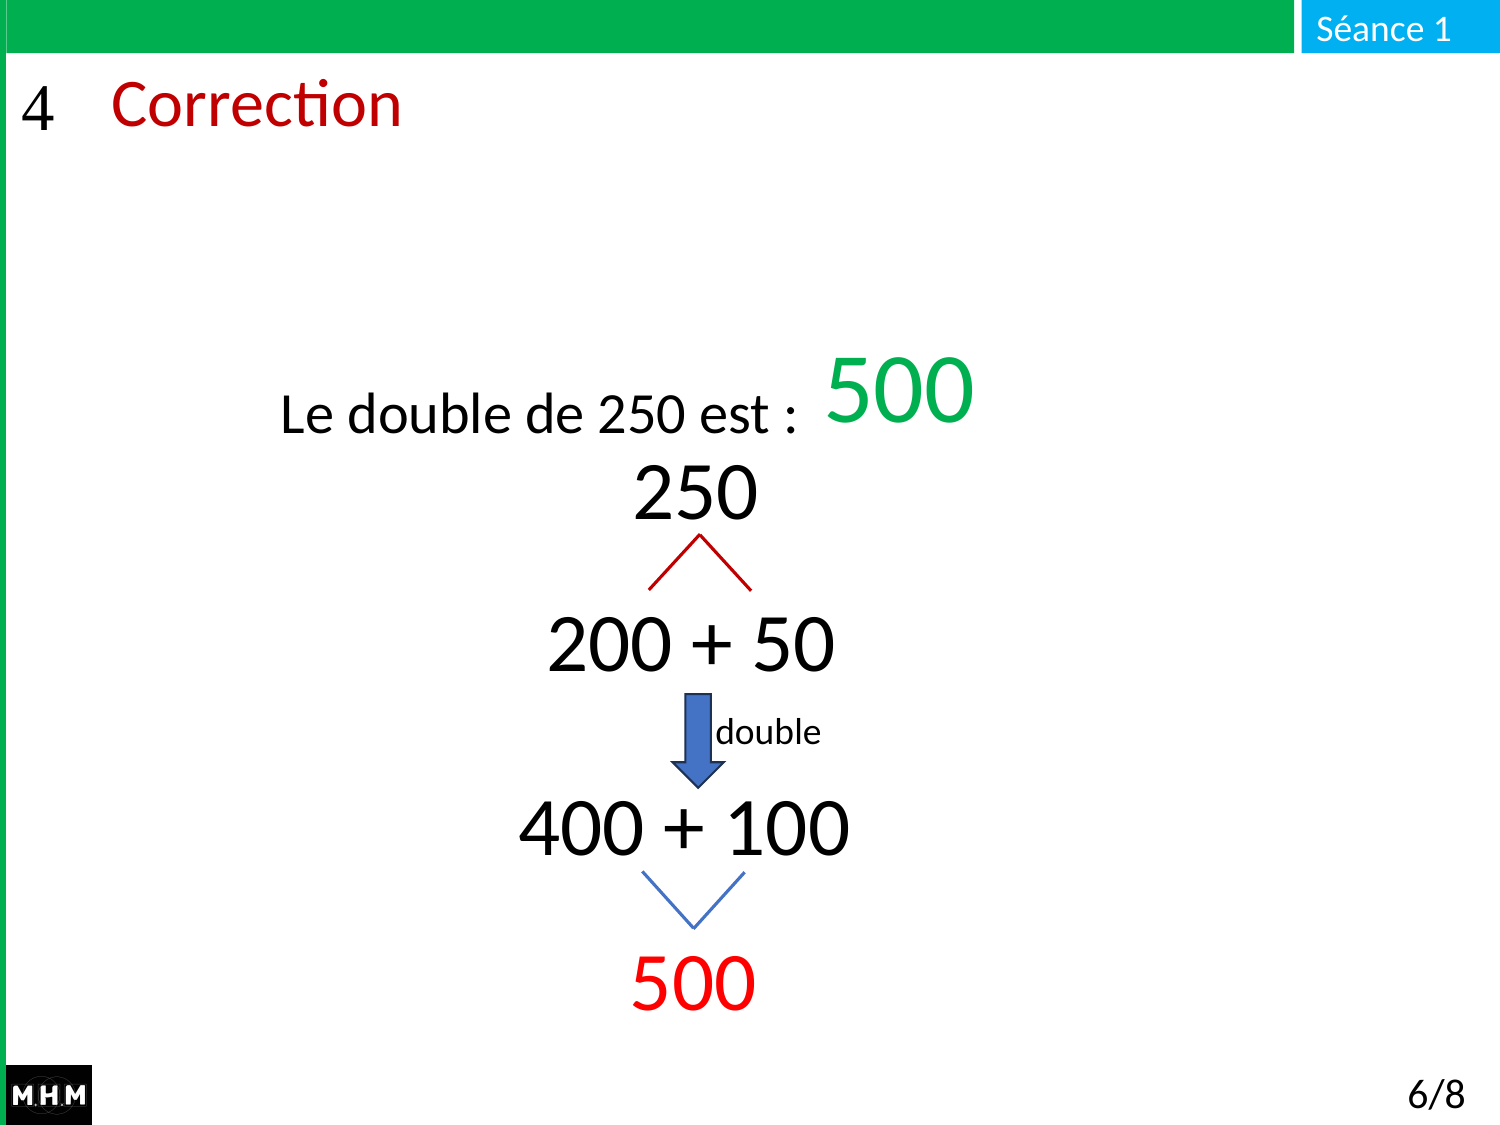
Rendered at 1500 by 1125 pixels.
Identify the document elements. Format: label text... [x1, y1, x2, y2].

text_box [642, 871, 745, 929]
text_box [670, 696, 727, 764]
text_box 400 + 100 [324, 764, 1044, 879]
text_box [648, 534, 752, 591]
text_box 200 + 50 [331, 581, 1051, 696]
text_box double [700, 699, 961, 760]
list 6/8 [1373, 1064, 1500, 1125]
title Correction [96, 60, 1391, 150]
picture [6, 1065, 92, 1125]
text_box 500 [608, 919, 778, 1035]
text_box 500 [808, 314, 1005, 450]
text_box Le double de 250 est : … [266, 297, 875, 498]
text_box 250 [608, 429, 784, 545]
